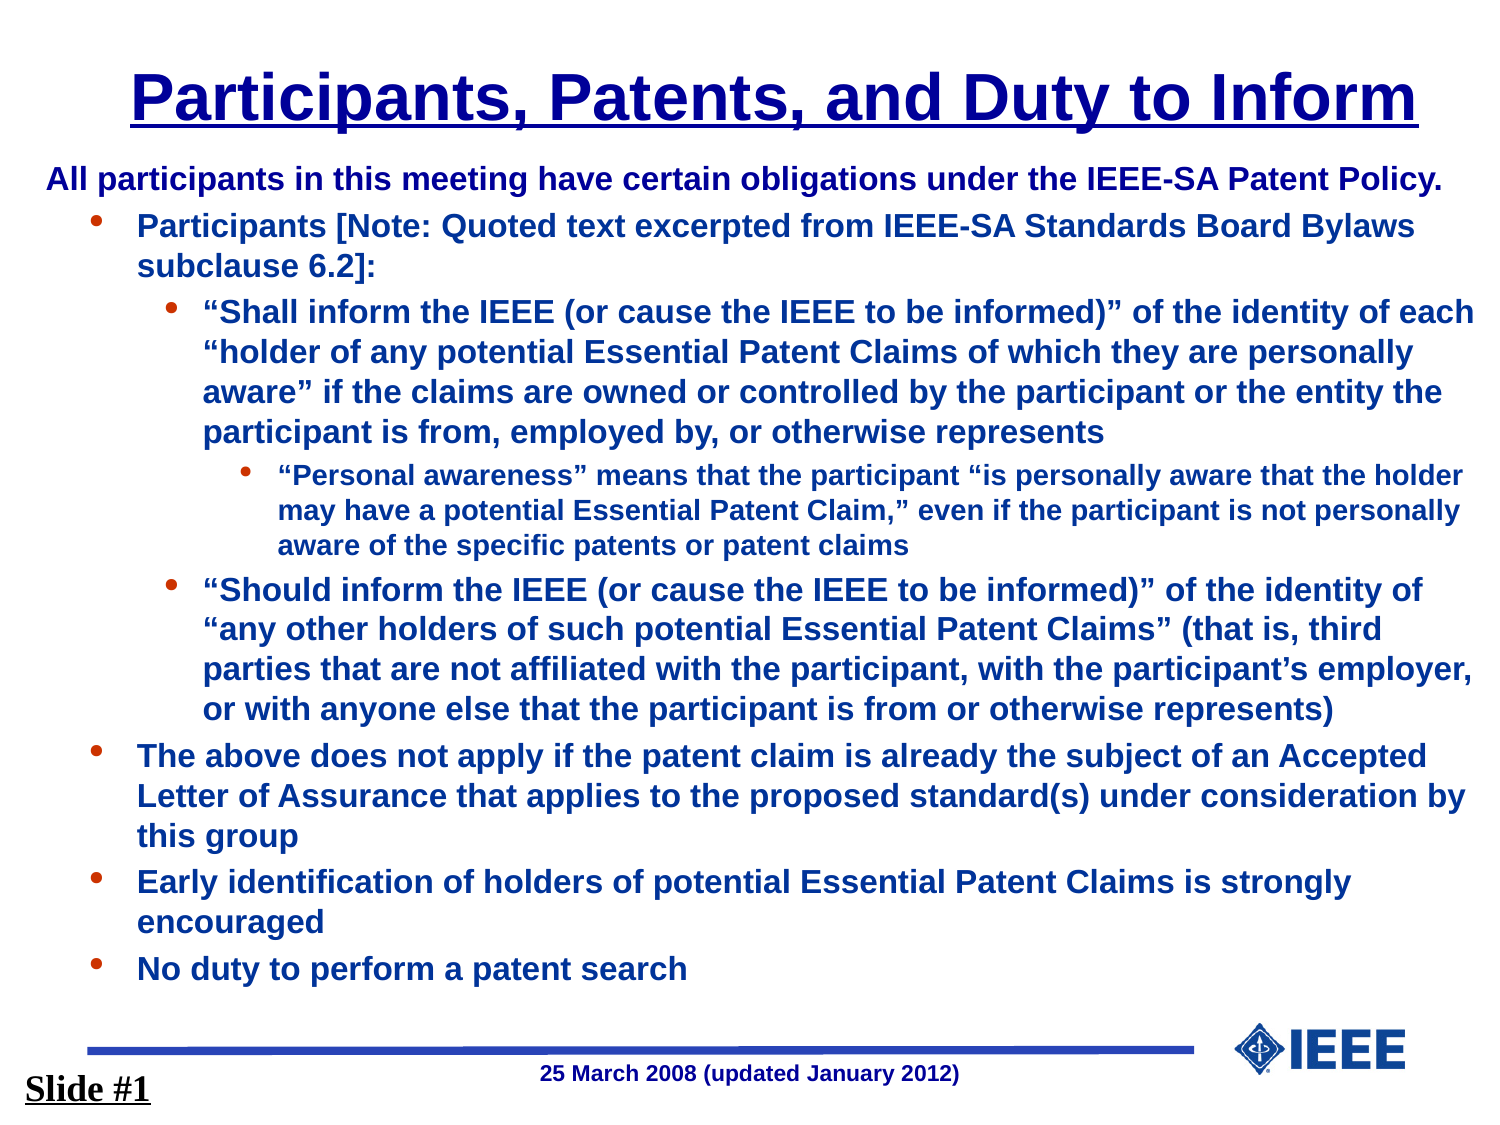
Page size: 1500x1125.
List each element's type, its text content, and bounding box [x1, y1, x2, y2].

title Participants, Patents, and Duty to Inform [50, 24, 1500, 149]
text_box Slide #1 [10, 1056, 167, 1116]
list All participants in this meeting have certain obligations under the IEEE-SA Patent Policy. Participants [Note: Quoted text excerpted from IEEE-SA Standards Board Bylaws subclause 6.2]: “Shall inform the IEEE (or cause the IEEE to be informed)” of the identity of each “holder of any potential Essential Patent Claims of which they are personally aware” if the claims are owned or controlled by the participant or the entity the participant is from, employed by, or otherwise represents “Personal awareness” means that the participant “is personally aware that the holder may have a potential Essential Patent Claim,” even if the participant is not personally aware of the specific patents or patent claims “Should inform the IEEE (or cause the IEEE to be informed)” of the identity of “any other holders of such potential Essential Patent Claims” (that is, third parties that are not affiliated with the participant, with the participant’s employer, or with anyone else that the participant is from or otherwise represents) The above does not apply if the patent claim is already the subject of an Accepted Letter of Assurance that applies to the proposed standard(s) under consideration by this group Early identification of holders of potential Essential Patent Claims is strongly encouraged No duty to perform a patent search [0, 149, 1500, 950]
picture [1231, 1021, 1406, 1076]
